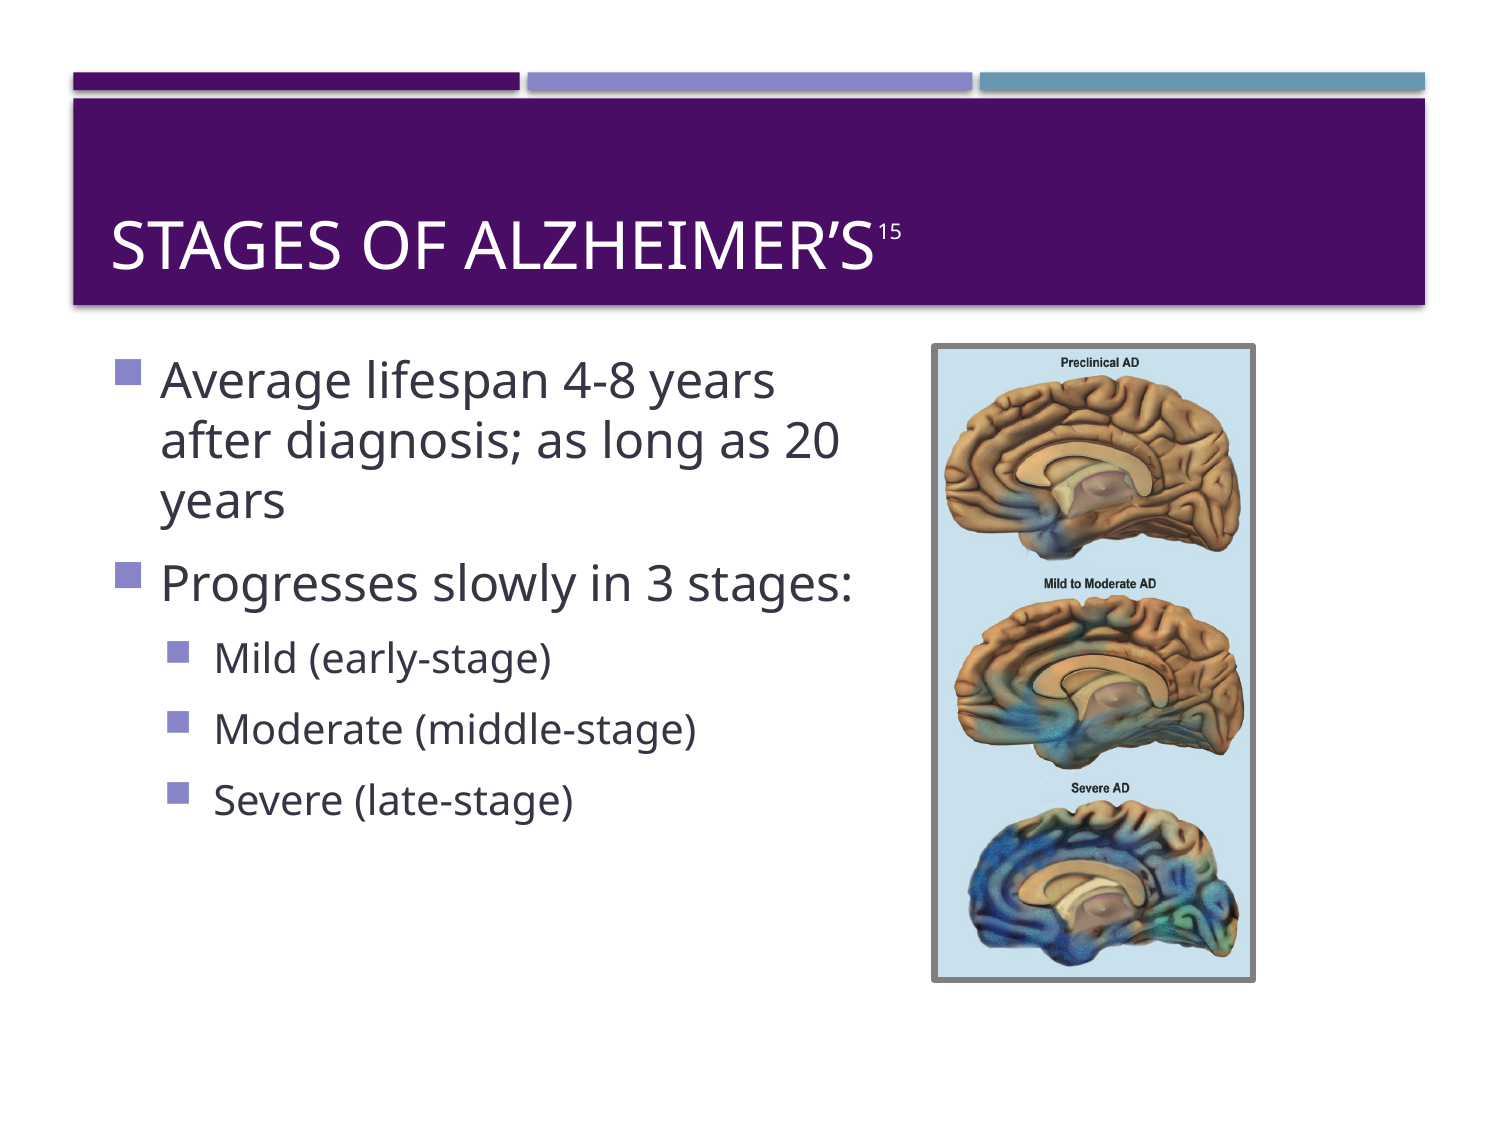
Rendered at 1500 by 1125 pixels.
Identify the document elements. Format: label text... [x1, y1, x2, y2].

picture [936, 348, 1251, 978]
title Stages of Alzheimer’s15 [95, 112, 1406, 291]
list Average lifespan 4-8 years after diagnosis; as long as 20 years Progresses slowly in 3 stages: Mild (early-stage) Moderate (middle-stage) Severe (late-stage) [95, 365, 877, 962]
